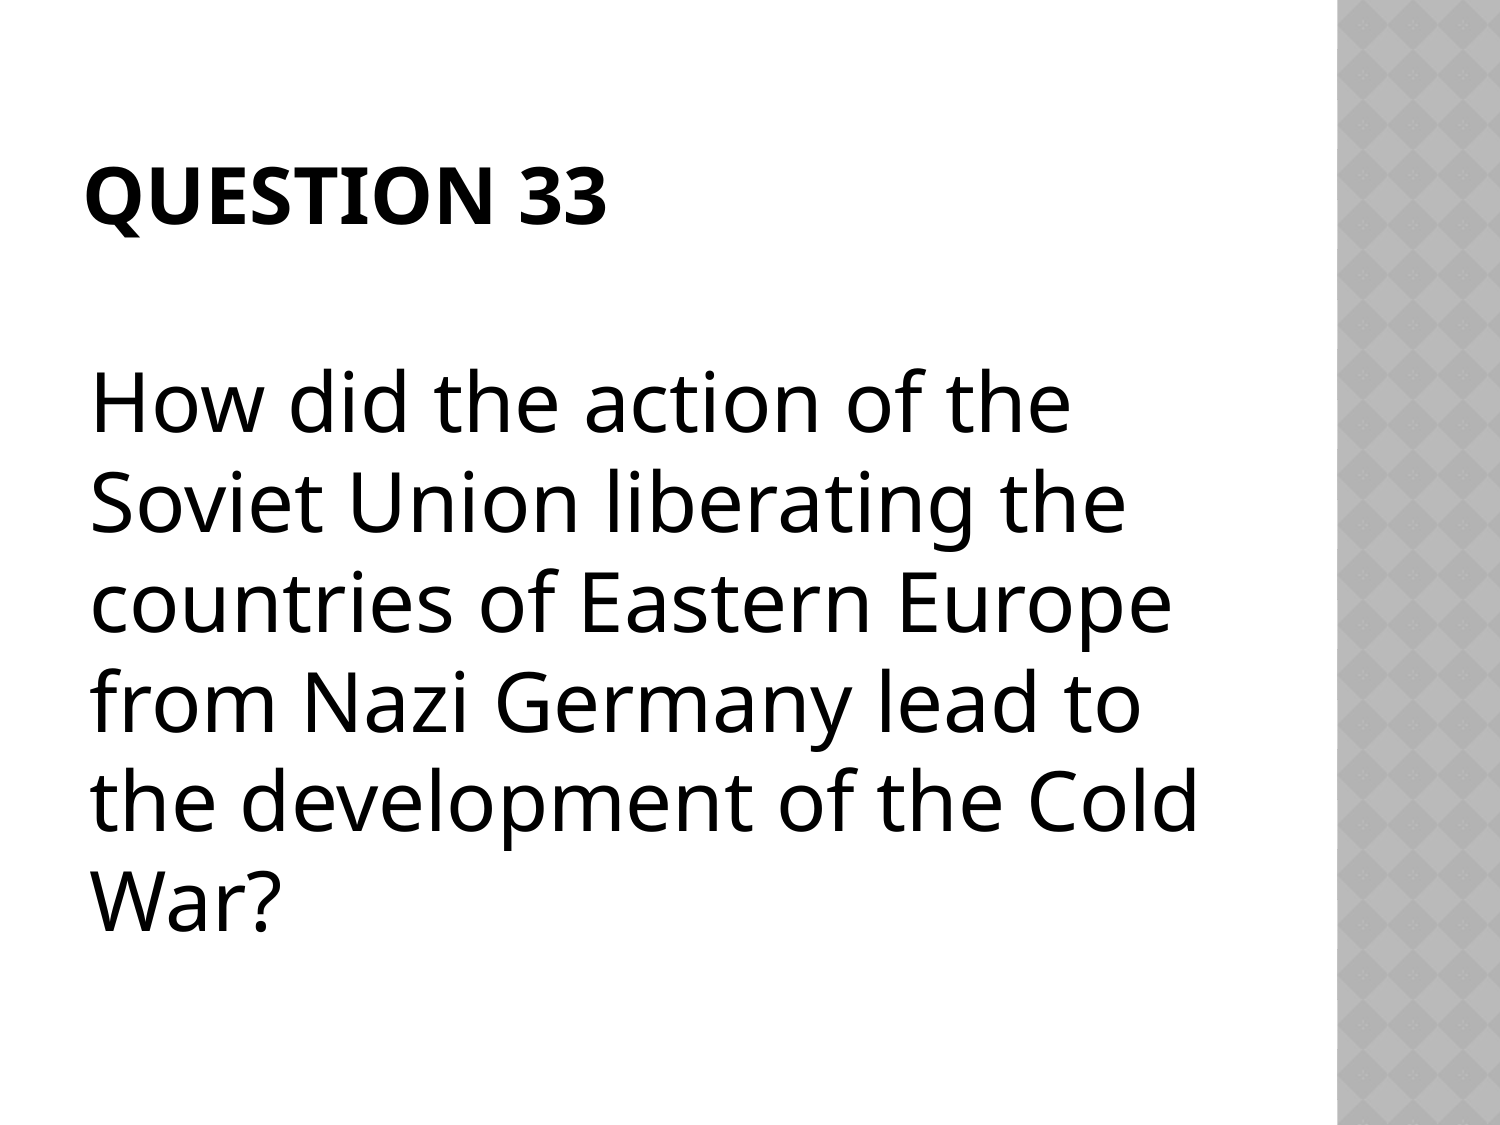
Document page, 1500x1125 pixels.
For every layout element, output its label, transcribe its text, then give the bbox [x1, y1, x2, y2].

title Question 33 [75, 52, 1263, 240]
list How did the action of the Soviet Union liberating the countries of Eastern Europe from Nazi Germany lead to the development of the Cold War? [75, 264, 1263, 1059]
